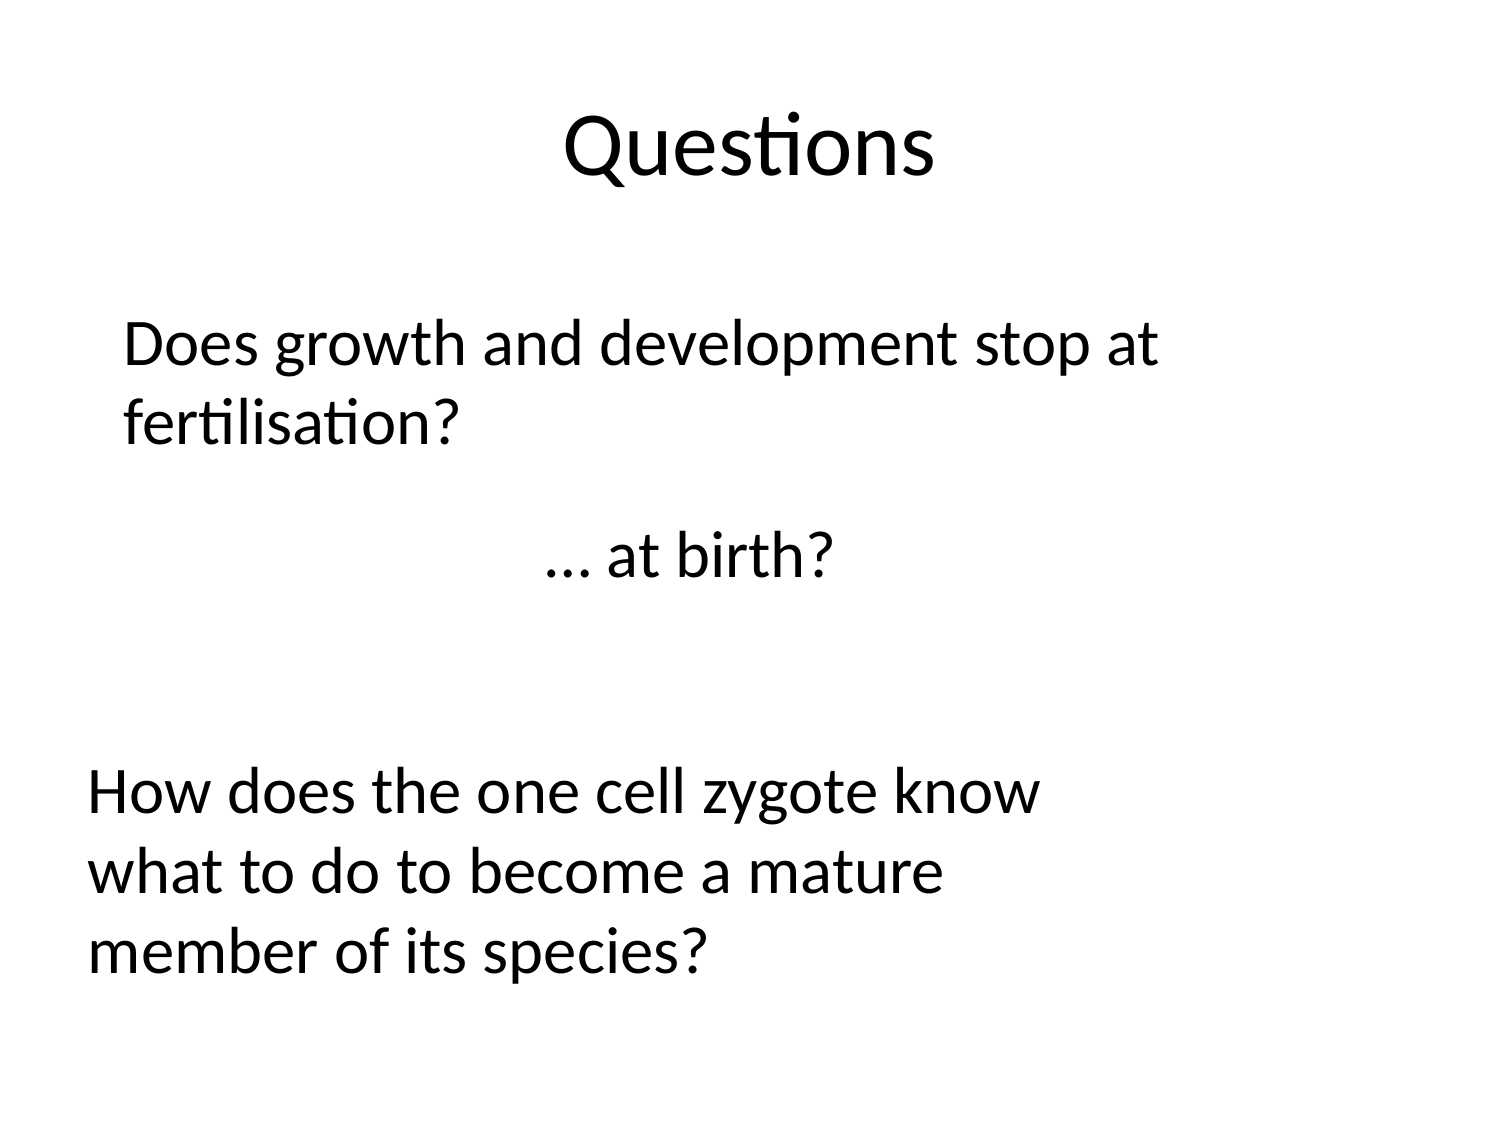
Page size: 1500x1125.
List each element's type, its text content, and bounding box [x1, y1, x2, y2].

text_box How does the one cell zygote know what to do to become a mature member of its species? [73, 739, 1072, 995]
text_box … at birth? [531, 503, 853, 598]
title Questions [75, 45, 1425, 233]
text_box Does growth and development stop at fertilisation? [108, 290, 1191, 466]
